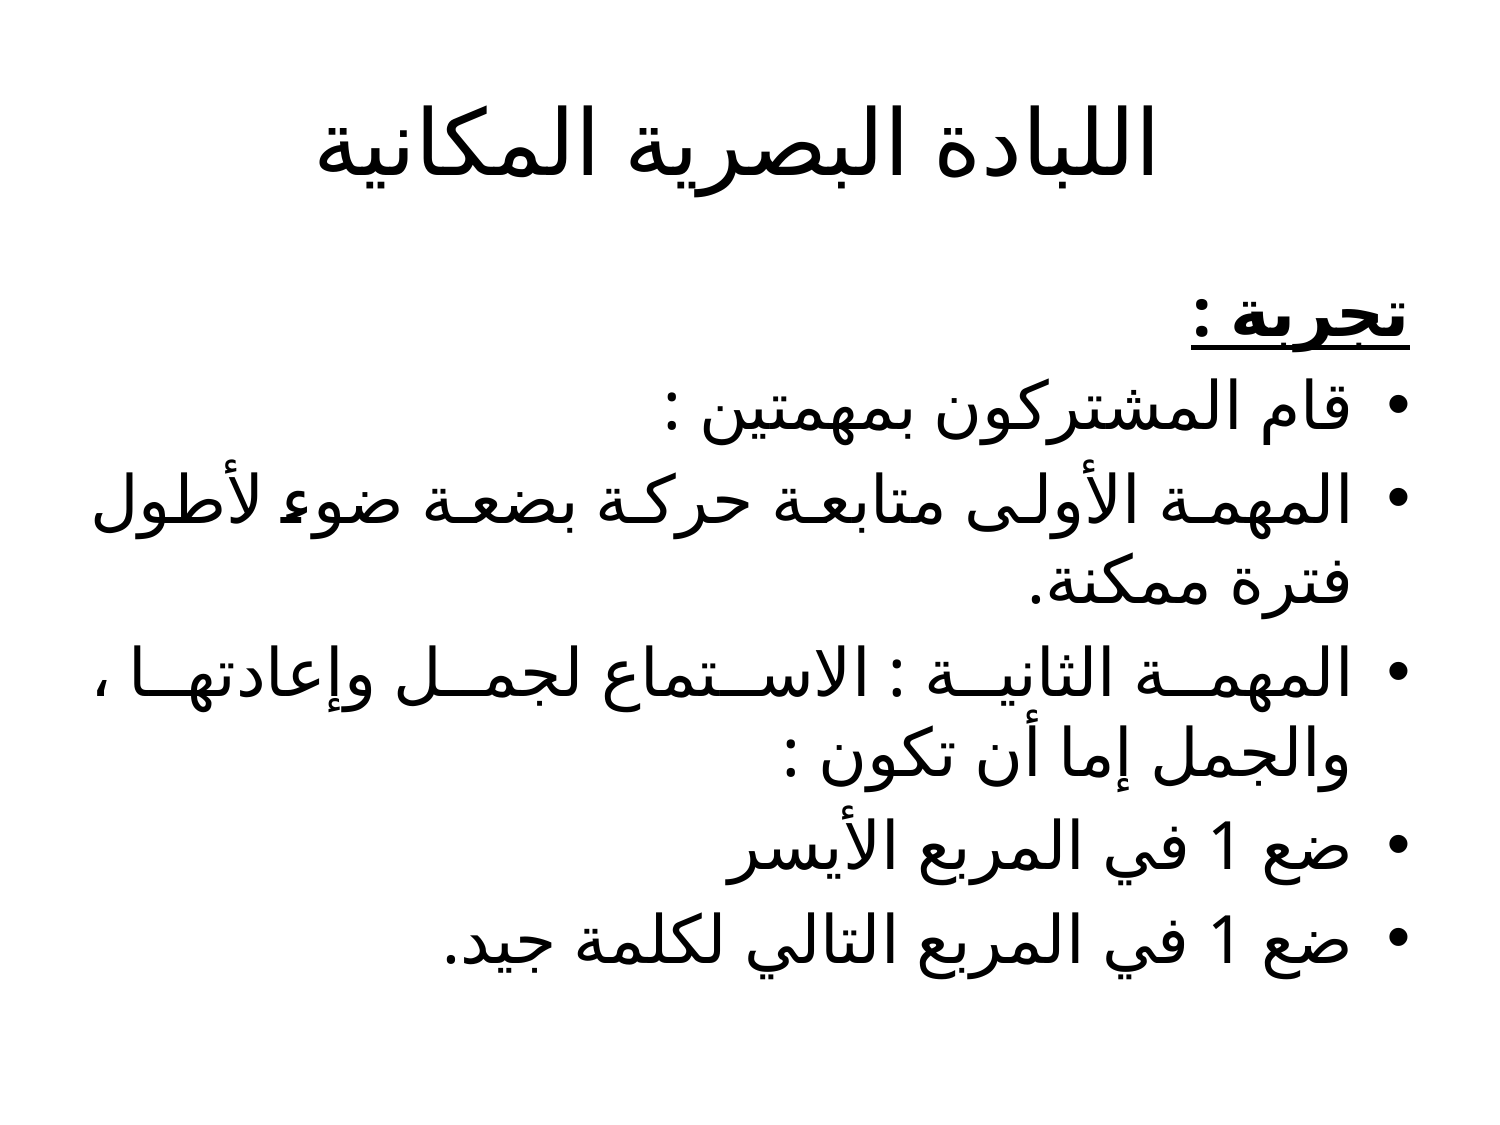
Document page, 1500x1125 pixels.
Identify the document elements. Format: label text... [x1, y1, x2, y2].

title اللبادة البصرية المكانية [75, 45, 1425, 233]
list تجربة : قام المشتركون بمهمتين : المهمة الأولى متابعة حركة بضعة ضوء لأطول فترة ممكنة. المهمة الثانية : الاستماع لجمل وإعادتها ، والجمل إما أن تكون : ضع 1 في المربع الأيسر ضع 1 في المربع التالي لكلمة جيد. [75, 262, 1425, 1005]
